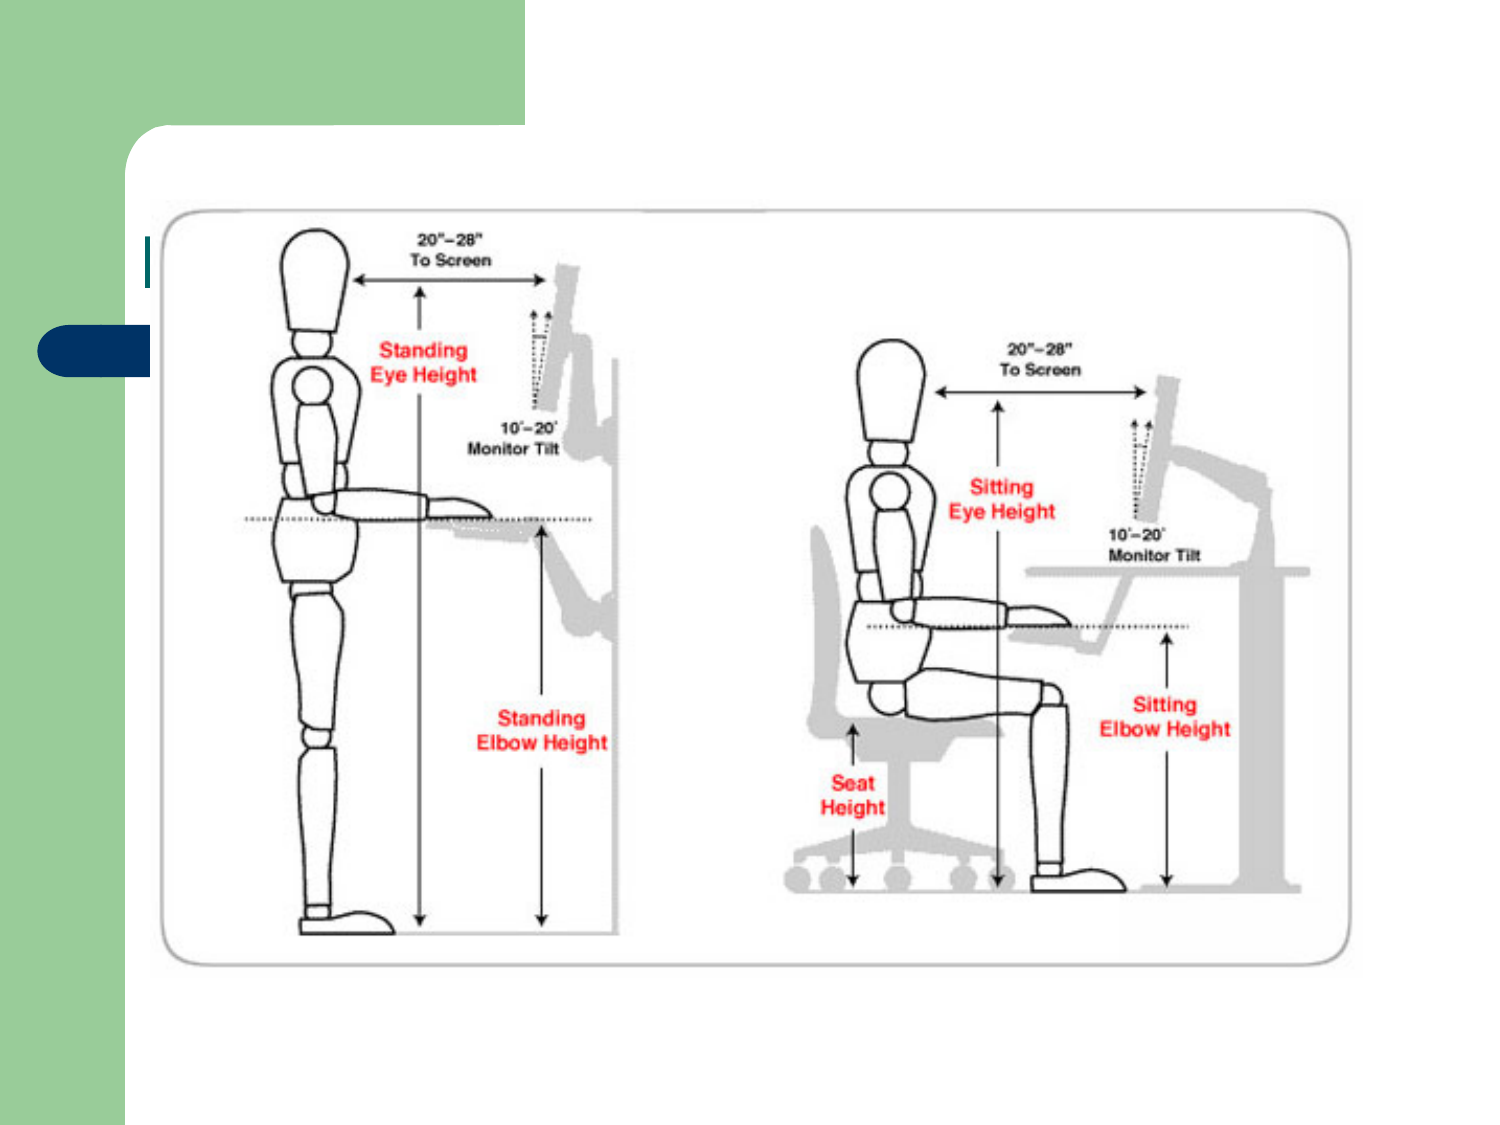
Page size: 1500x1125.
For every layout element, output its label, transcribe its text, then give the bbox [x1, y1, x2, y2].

picture [149, 199, 1363, 978]
title People in Design [124, 124, 1426, 313]
